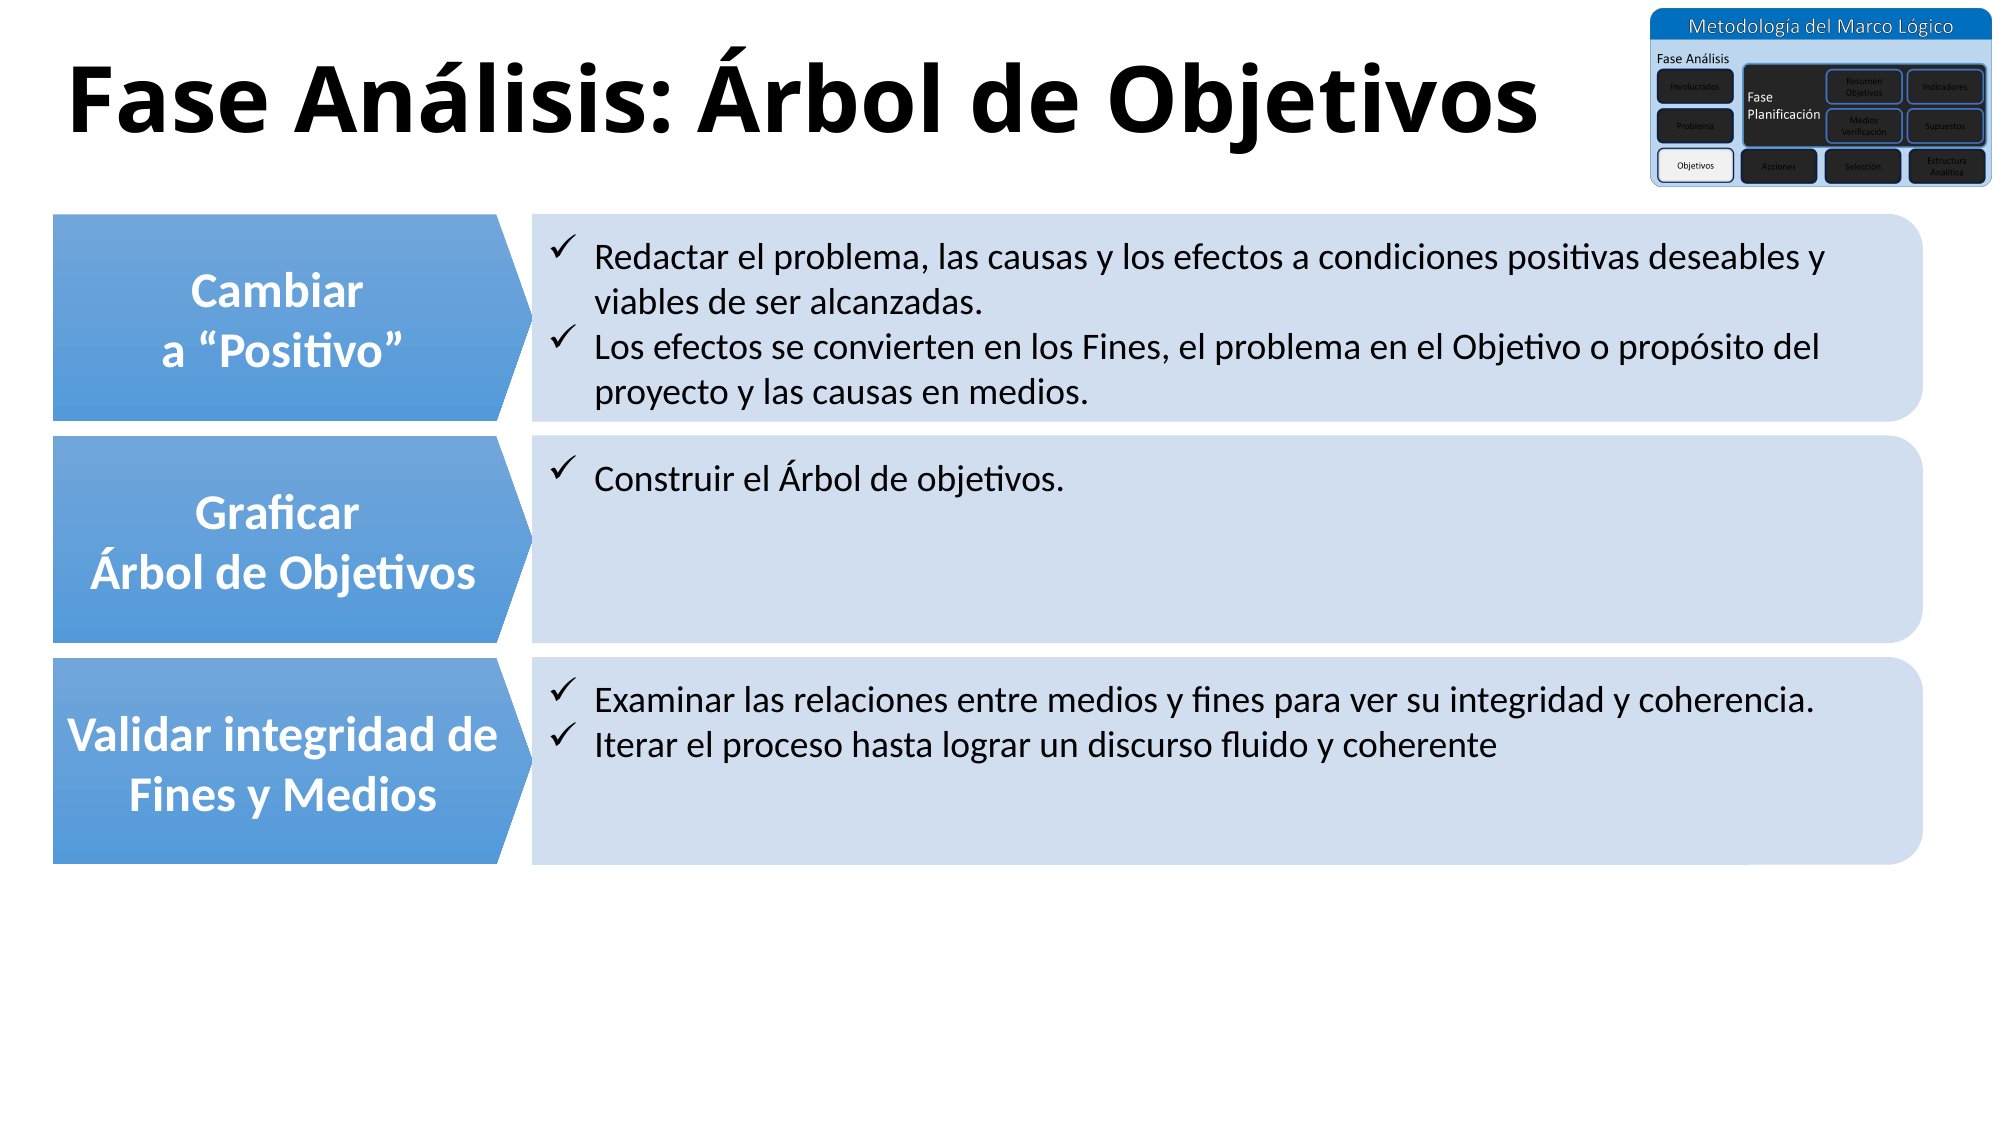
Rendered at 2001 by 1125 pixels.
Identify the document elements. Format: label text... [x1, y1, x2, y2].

text_box Fase Análisis: Árbol de Objetivos [50, 45, 1648, 180]
text_box Construir el Árbol de objetivos. [532, 435, 1923, 644]
text_box Examinar las relaciones entre medios y fines para ver su integridad y coherencia. Iterar el proceso hasta lograr un discurso fluido y coherente [532, 657, 1923, 865]
text_box Validar integridad de Fines y Medios [52, 657, 533, 865]
picture [1648, 8, 1992, 187]
text_box Redactar el problema, las causas y los efectos a condiciones positivas deseables y viables de ser alcanzadas. Los efectos se convierten en los Fines, el problema en el Objetivo o propósito del proyecto y las causas en medios. [532, 213, 1923, 422]
text_box Cambiar a “Positivo” [52, 214, 533, 422]
text_box Graficar Árbol de Objetivos [52, 436, 533, 643]
